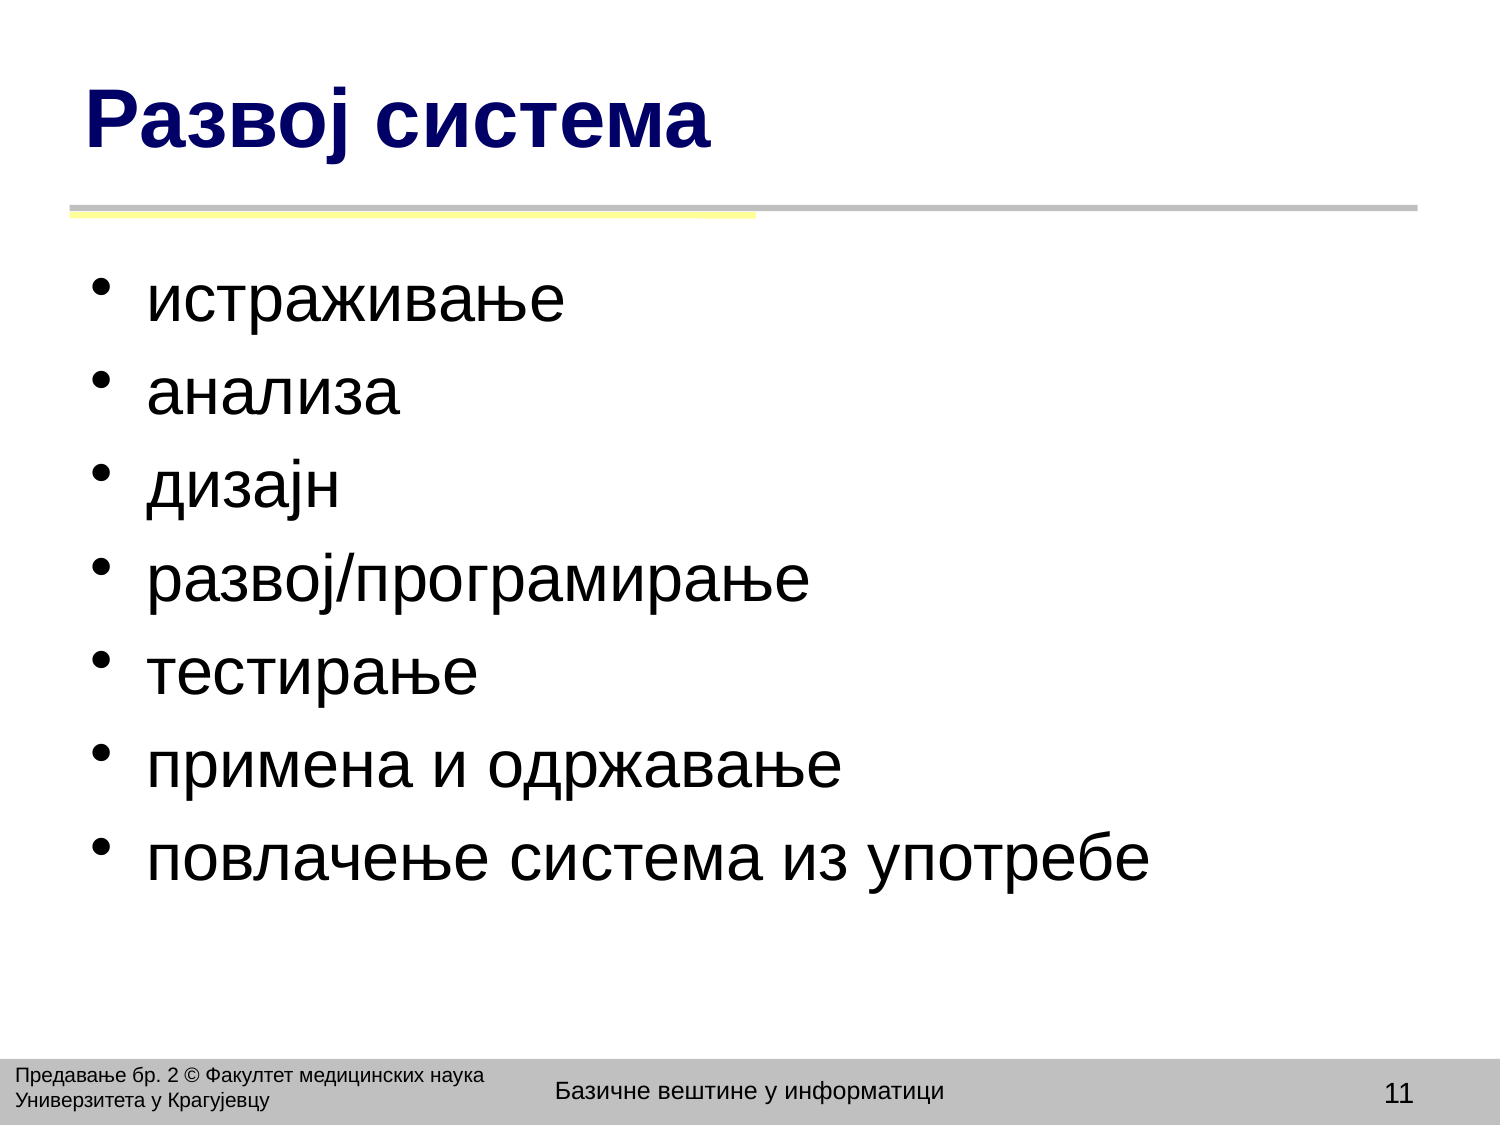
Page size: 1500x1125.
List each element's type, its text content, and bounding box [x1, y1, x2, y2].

title Развој система [69, 19, 1426, 208]
footer Базичне вештине у информатици [512, 1066, 988, 1125]
slide_number Предавање бр. 2 © Факултет медицинских наука Универзитета у Крагујевцу [0, 1053, 607, 1108]
slide_number 11 [1079, 1066, 1430, 1125]
list истраживање анализа дизајн развој/програмирање тестирање примена и одржавање повлачење система из употребе [74, 246, 1426, 1023]
